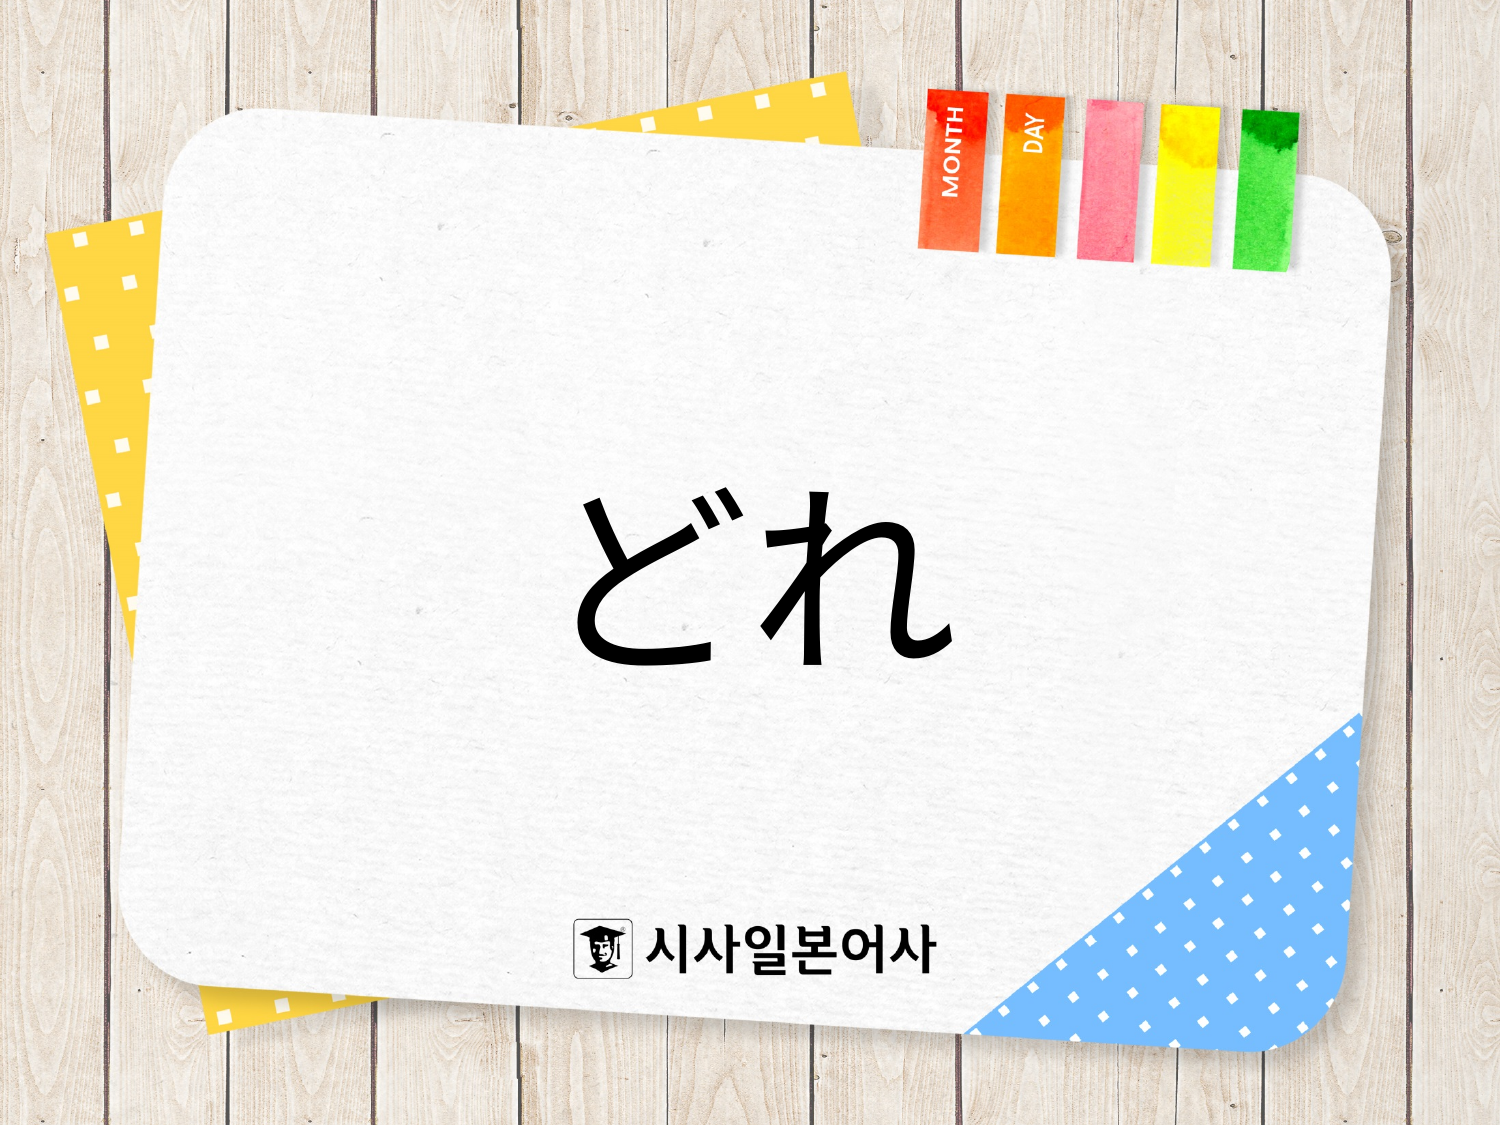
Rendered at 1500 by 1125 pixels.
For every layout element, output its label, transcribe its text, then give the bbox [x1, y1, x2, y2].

picture [0, 0, 1500, 1125]
title どれ [75, 338, 1425, 811]
